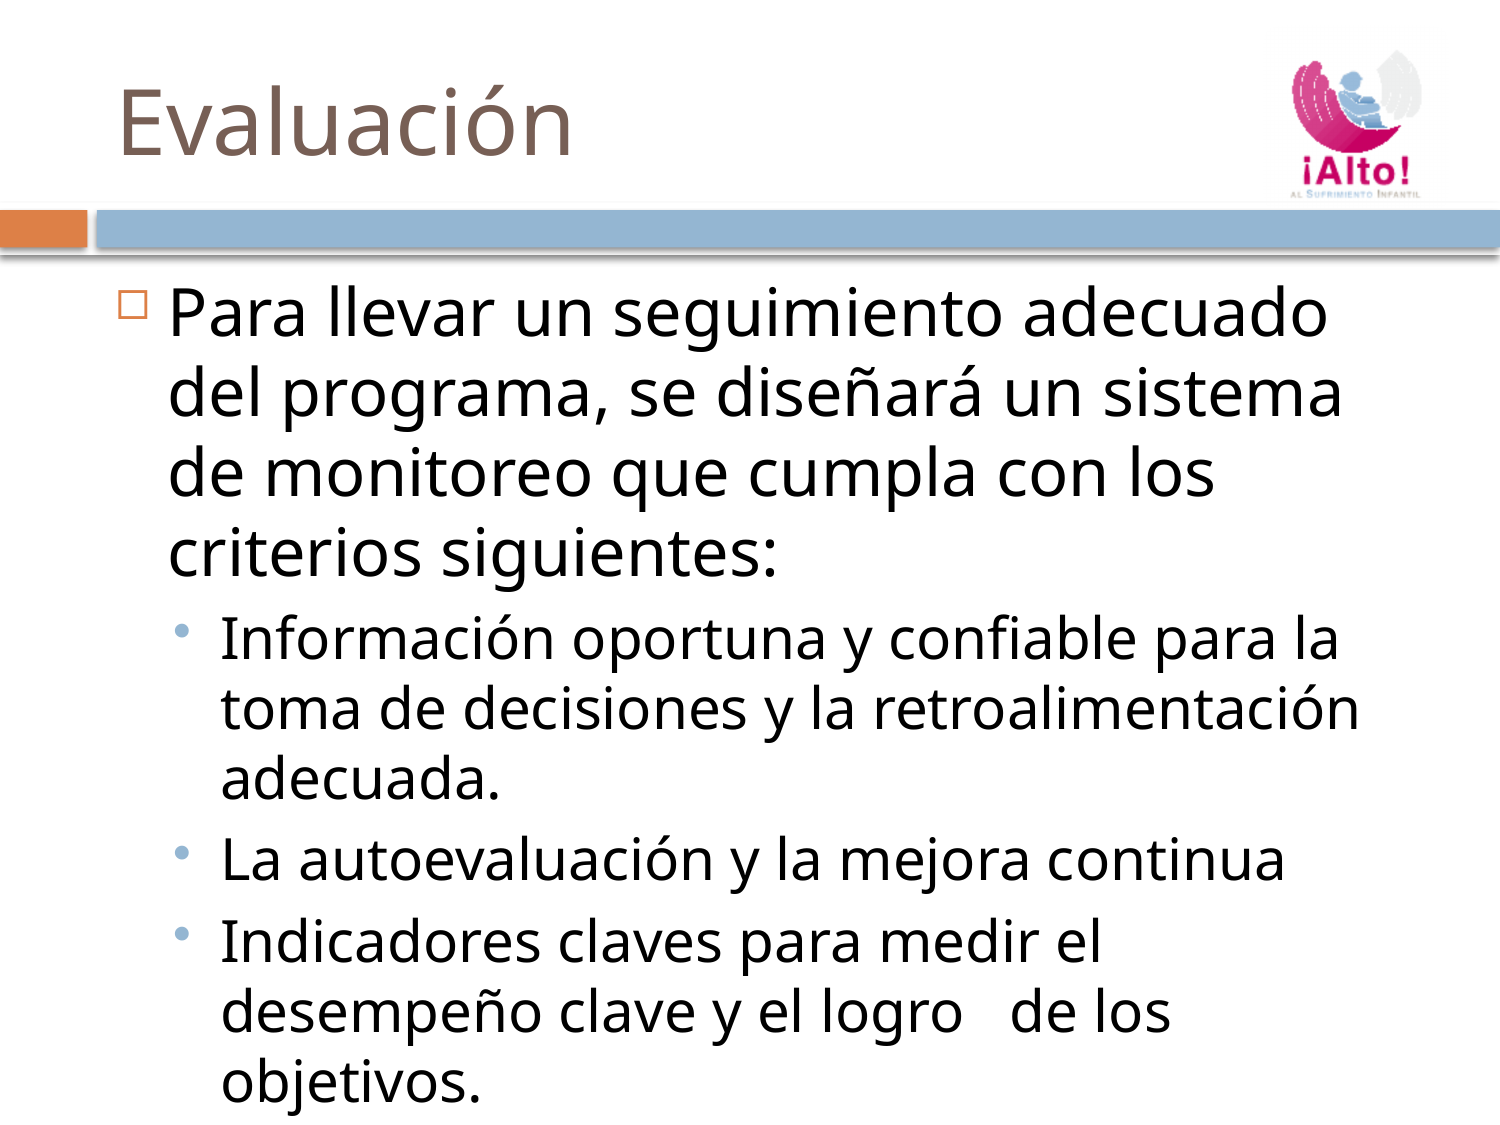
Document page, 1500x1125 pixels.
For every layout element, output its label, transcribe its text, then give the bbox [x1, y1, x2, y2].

title Evaluación [100, 37, 1256, 200]
picture [1262, 24, 1451, 213]
list Para llevar un seguimiento adecuado del programa, se diseñará un sistema de monitoreo que cumpla con los criterios siguientes: Información oportuna y confiable para la toma de decisiones y la retroalimentación adecuada. La autoevaluación y la mejora continua Indicadores claves para medir el desempeño clave y el logro de los objetivos. [100, 262, 1438, 1000]
